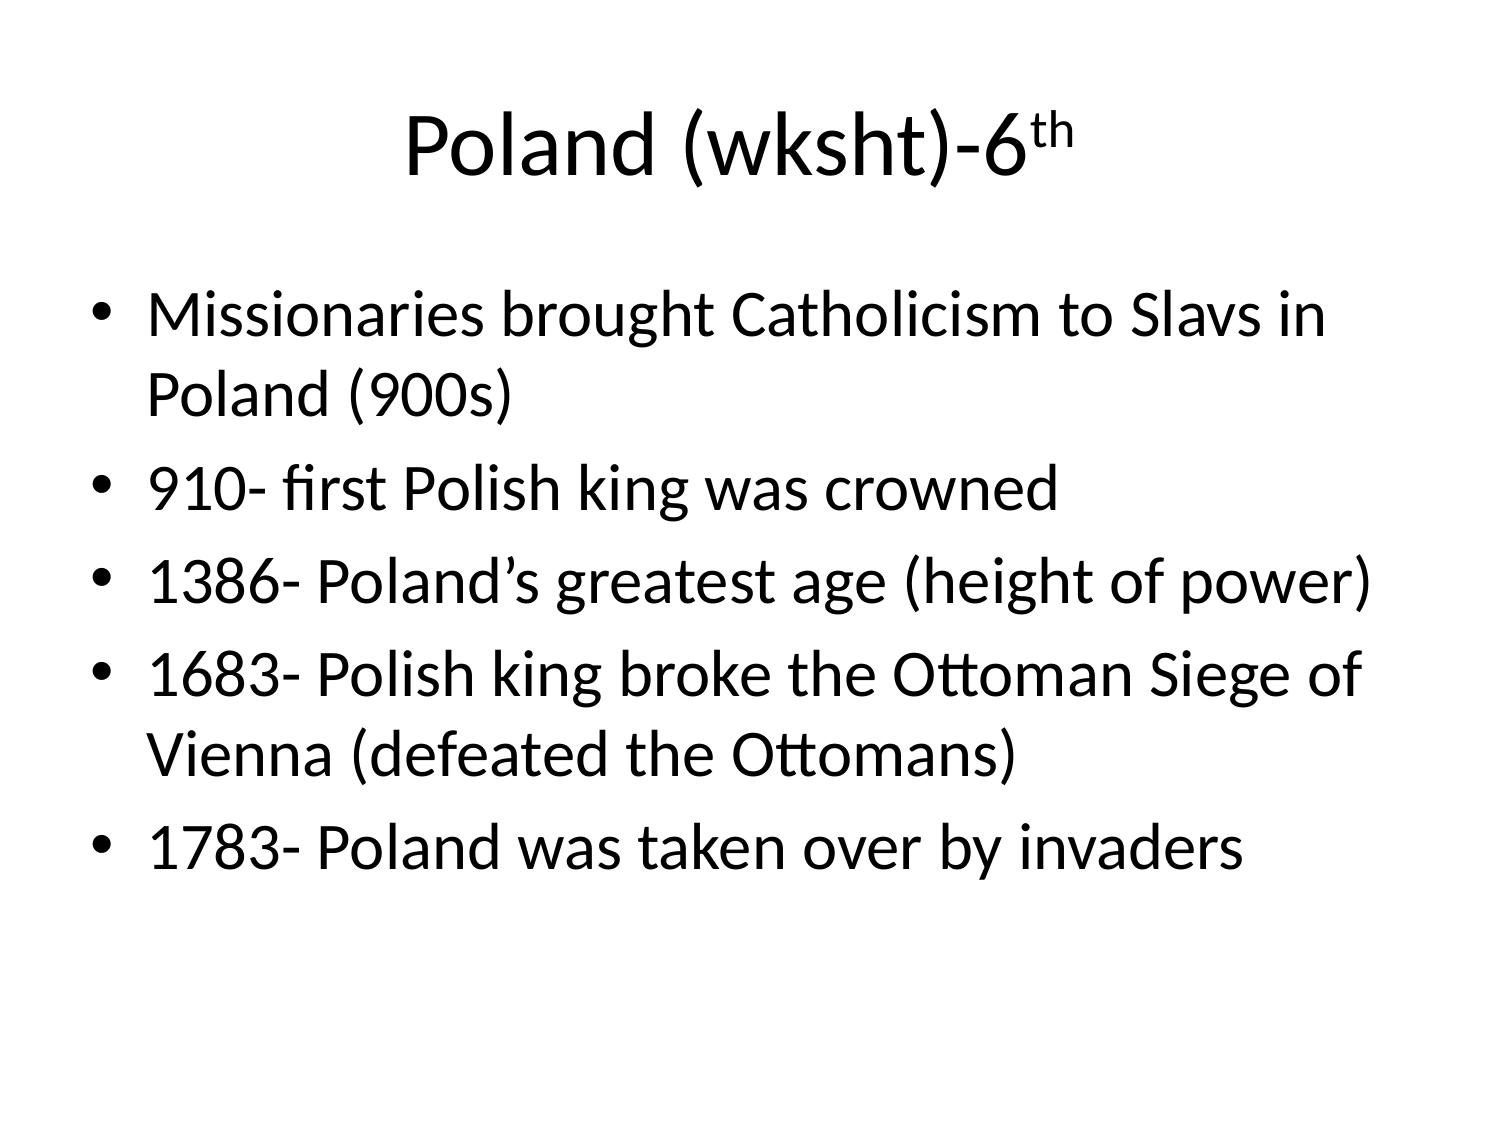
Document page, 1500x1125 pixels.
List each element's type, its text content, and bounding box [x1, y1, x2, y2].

list Missionaries brought Catholicism to Slavs in Poland (900s) 910- first Polish king was crowned 1386- Poland’s greatest age (height of power) 1683- Polish king broke the Ottoman Siege of Vienna (defeated the Ottomans) 1783- Poland was taken over by invaders [75, 262, 1425, 1005]
title Poland (wksht)-6th [75, 45, 1425, 233]
